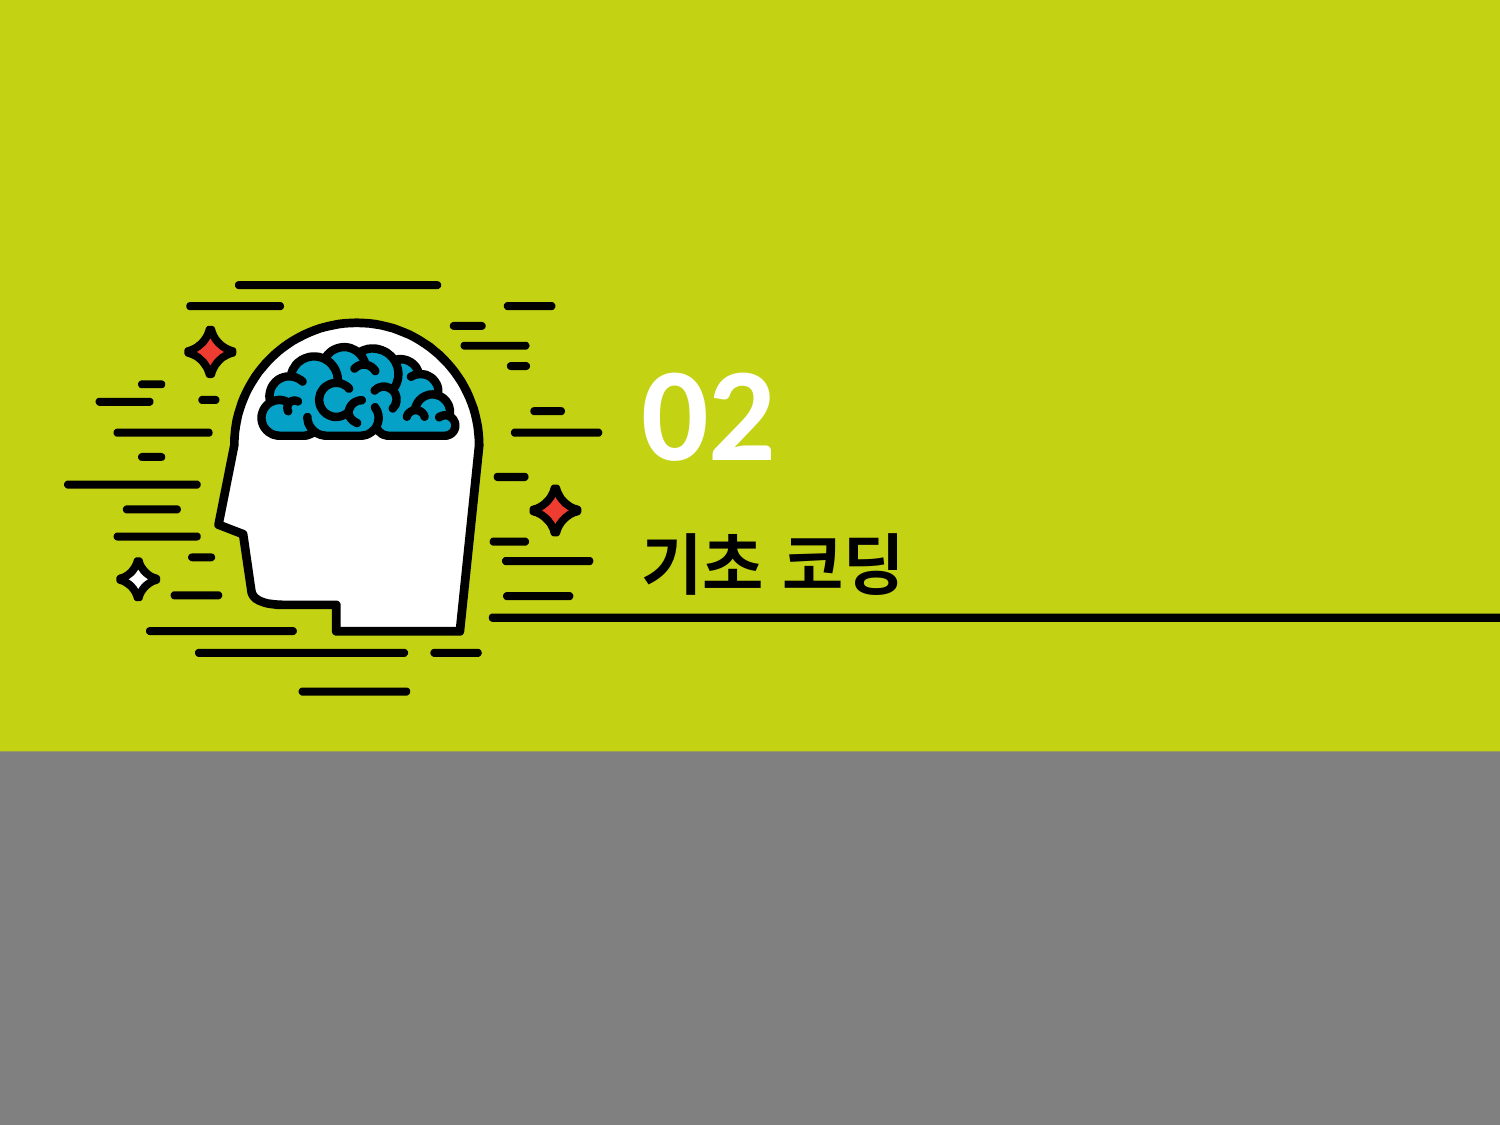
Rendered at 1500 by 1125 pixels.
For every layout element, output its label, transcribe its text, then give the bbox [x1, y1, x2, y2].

list 기초 코딩 [626, 515, 1442, 612]
list 02 [626, 319, 1134, 495]
